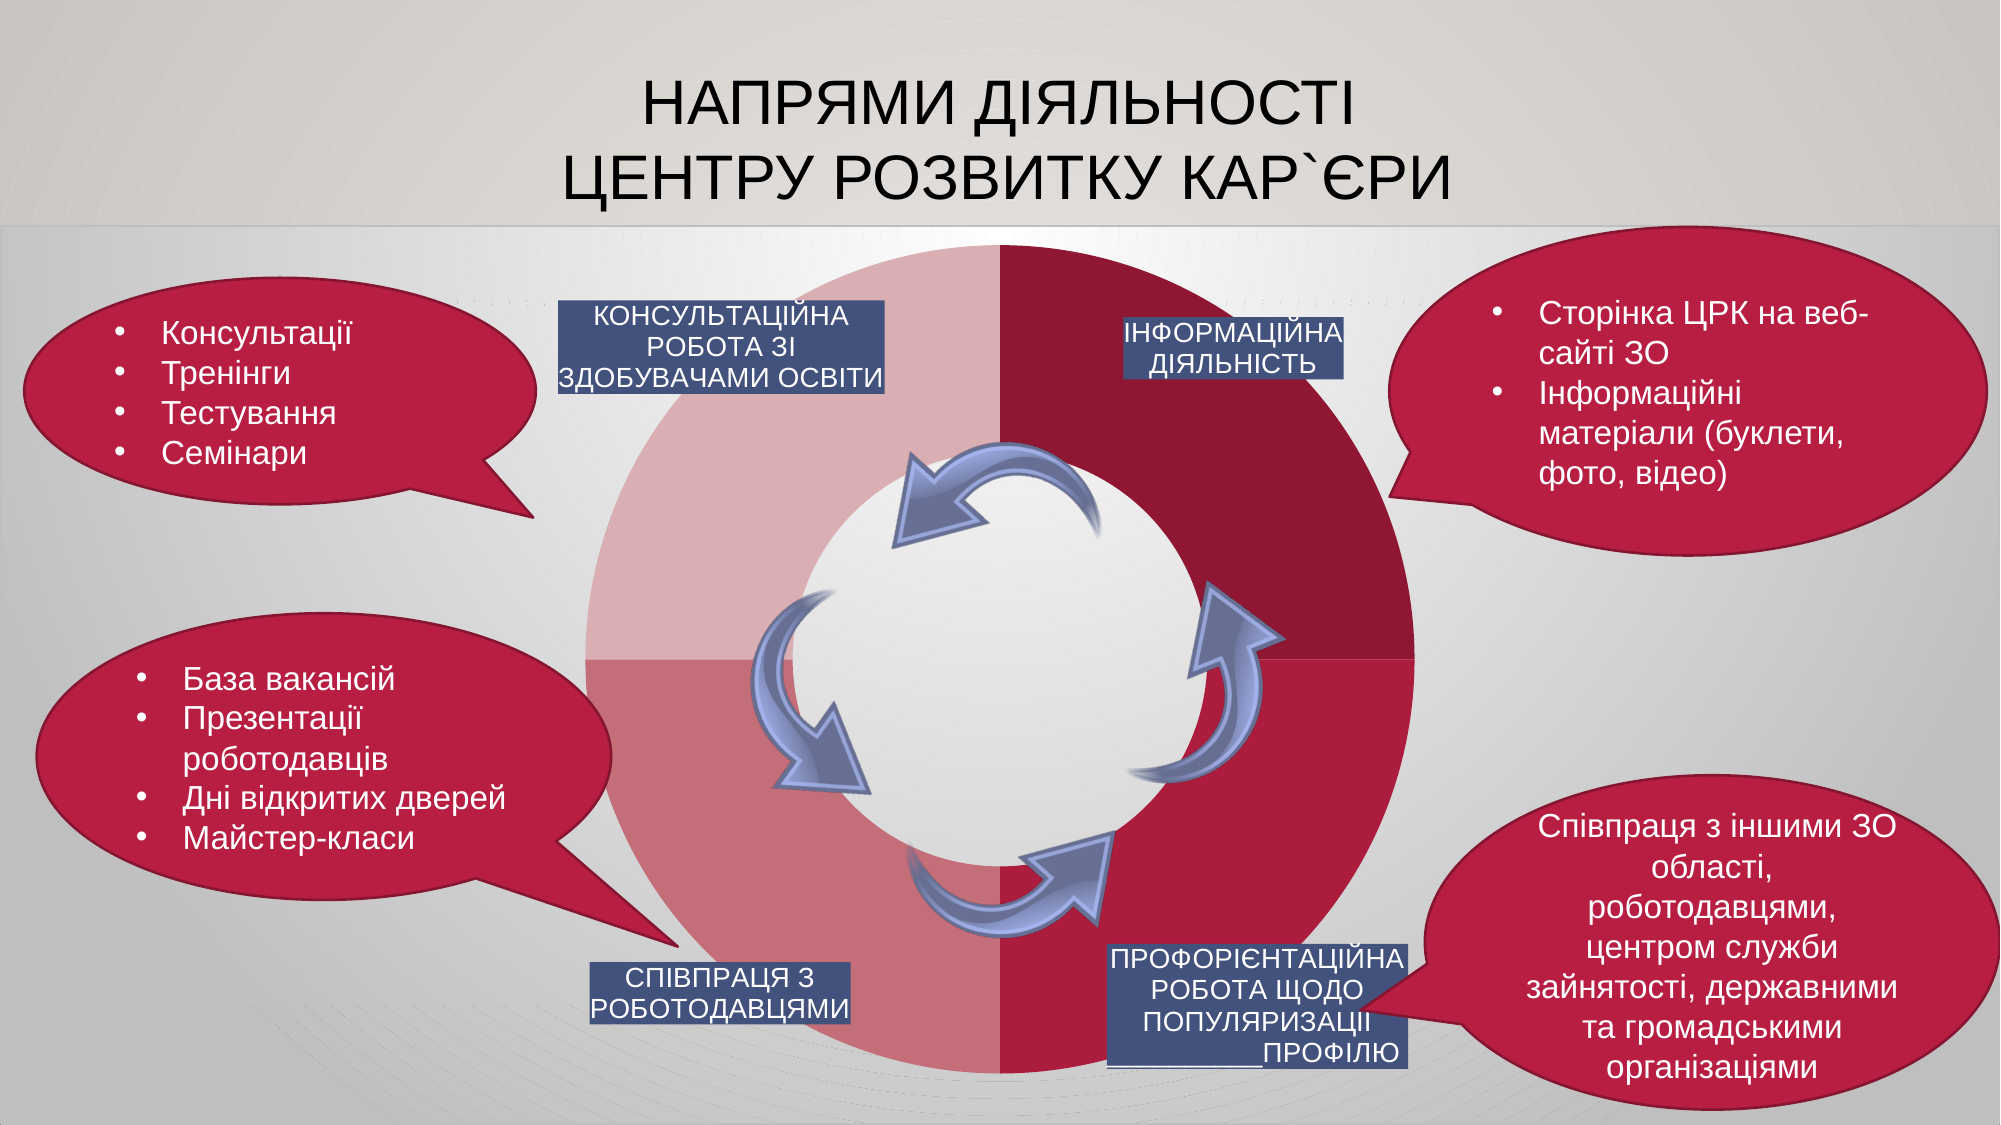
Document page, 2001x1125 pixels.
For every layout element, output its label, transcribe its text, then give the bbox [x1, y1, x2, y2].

chart [0, 224, 2000, 1125]
picture [894, 800, 1128, 969]
picture [879, 410, 1113, 579]
picture [688, 613, 922, 782]
list НАПРЯМИ ДІЯЛЬНОСТІ ЦЕНТРУ РОЗВИТКУ КАР`ЄРИ [36, 53, 1980, 222]
picture [1093, 613, 1327, 782]
